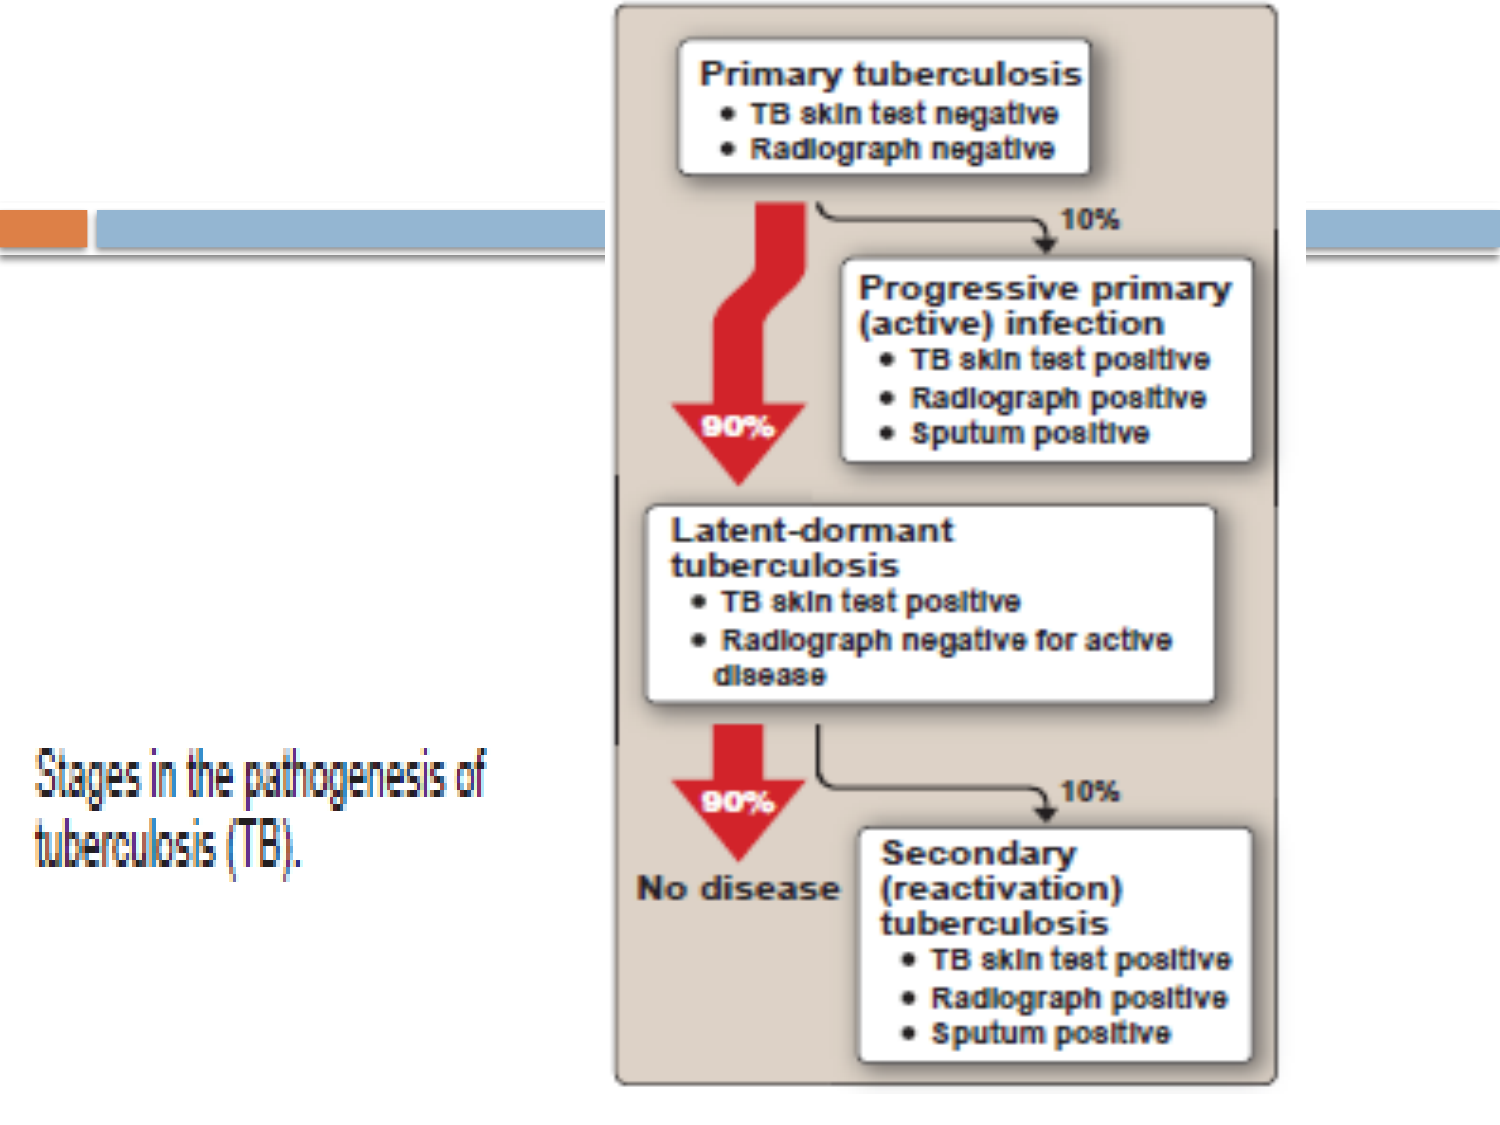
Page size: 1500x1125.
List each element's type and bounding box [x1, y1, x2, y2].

picture [605, 0, 1306, 1095]
picture [29, 727, 538, 882]
